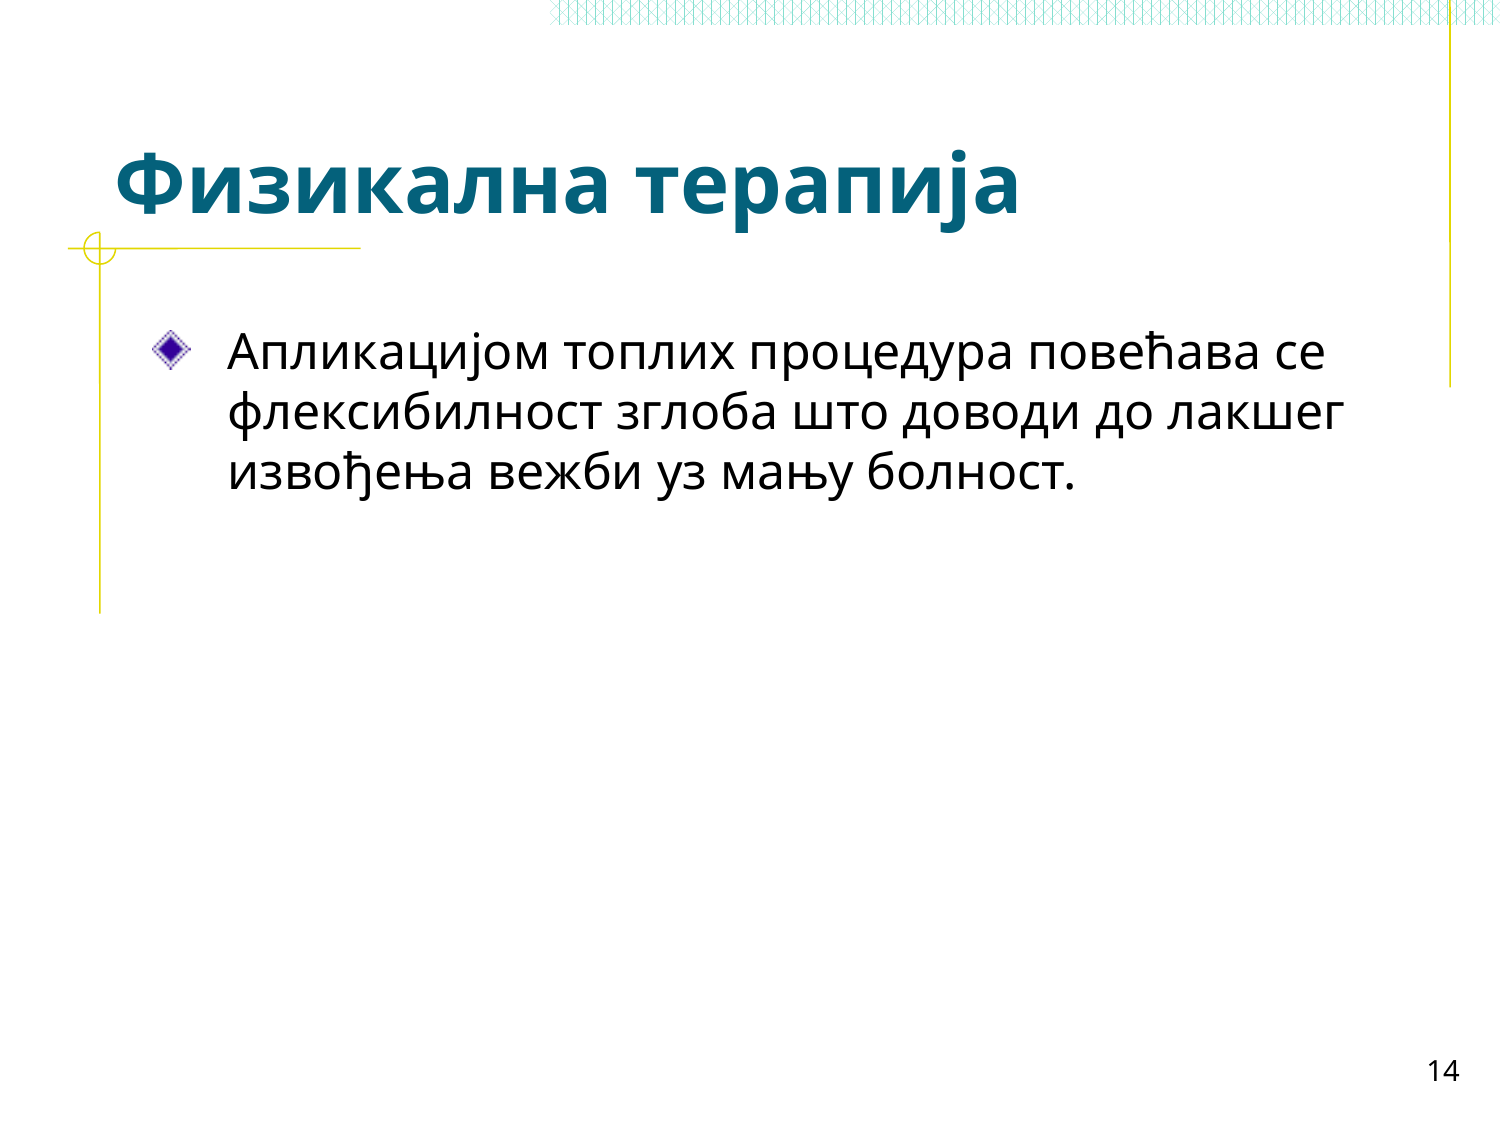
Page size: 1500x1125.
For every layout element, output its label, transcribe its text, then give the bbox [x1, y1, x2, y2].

list Апликацијом топлих процедура повећава се флексибилност зглоба што доводи до лакшег извођења вежби уз мању болност. [137, 312, 1413, 988]
picture [152, 330, 191, 370]
slide_number 14 [1162, 1025, 1475, 1100]
title Физикална терапија [99, 49, 1376, 238]
